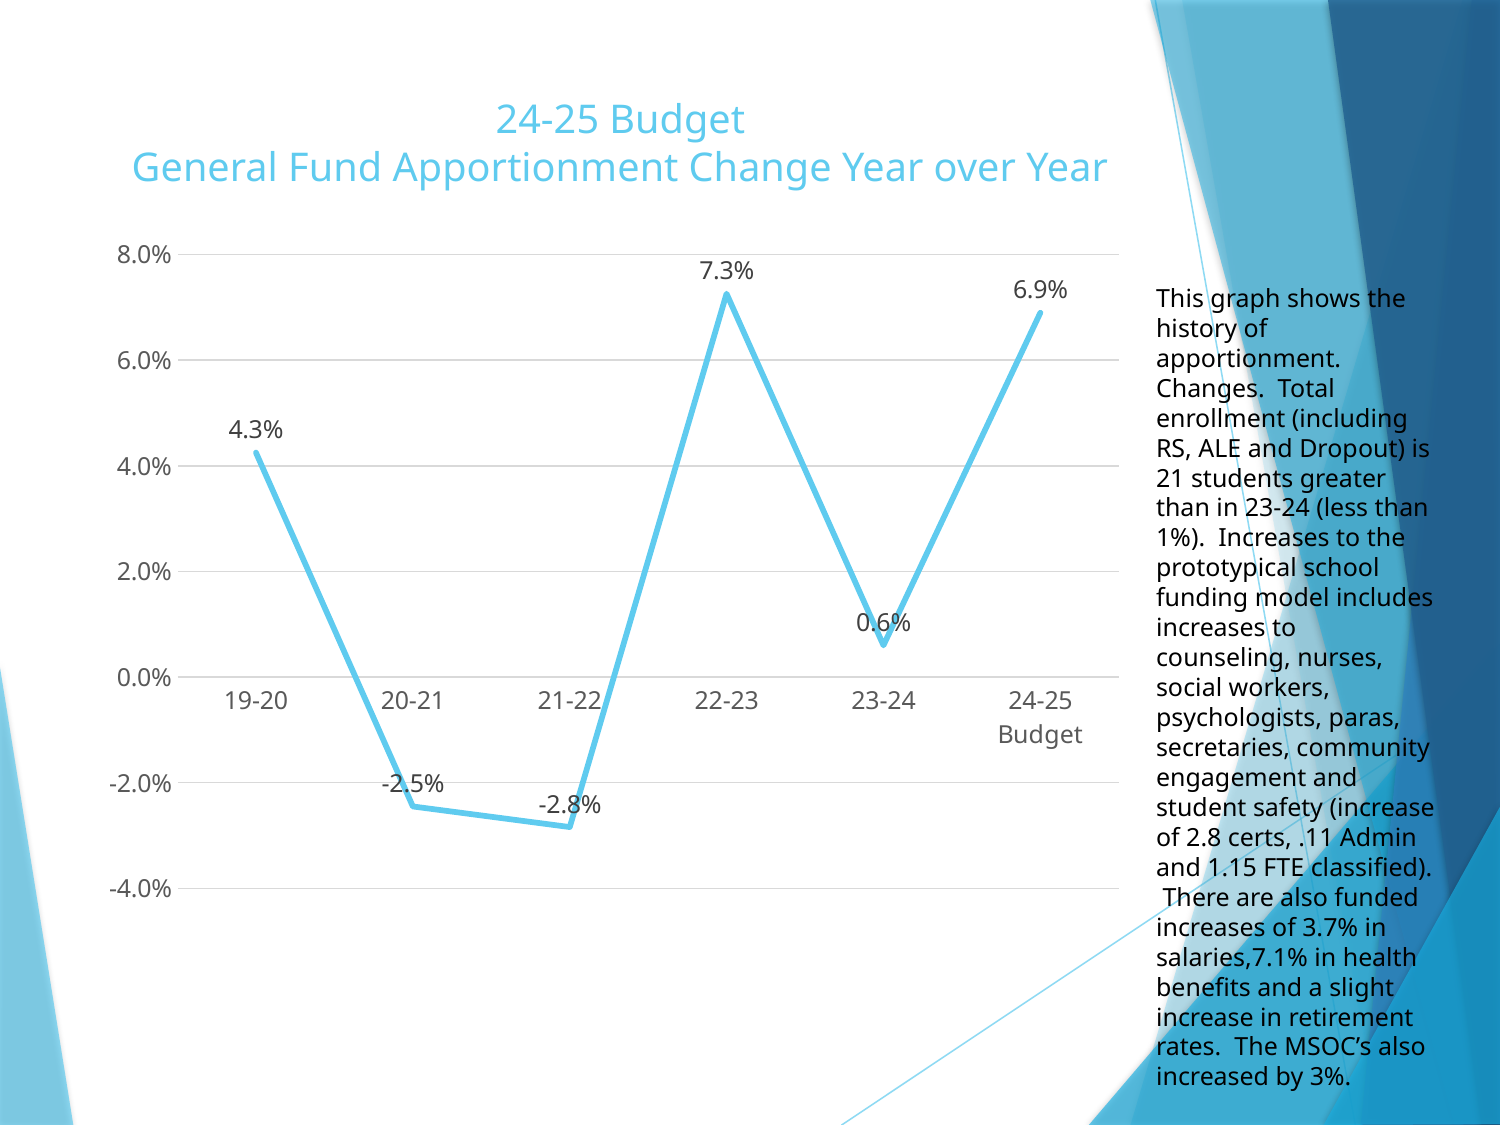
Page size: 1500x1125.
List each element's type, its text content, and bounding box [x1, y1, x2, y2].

text_box This graph shows the history of apportionment. Changes. Total enrollment (including RS, ALE and Dropout) is 21 students greater than in 23-24 (less than 1%). Increases to the prototypical school funding model includes increases to counseling, nurses, social workers, psychologists, paras, secretaries, community engagement and student safety (increase of 2.8 certs, .11 Admin and 1.15 FTE classified). There are also funded increases of 3.7% in salaries,7.1% in health benefits and a slight increase in retirement rates. The MSOC’s also increased by 3%. [1141, 275, 1450, 1099]
title 24-25 Budget General Fund Apportionment Change Year over Year [99, 86, 1142, 238]
chart [99, 236, 1126, 1063]
